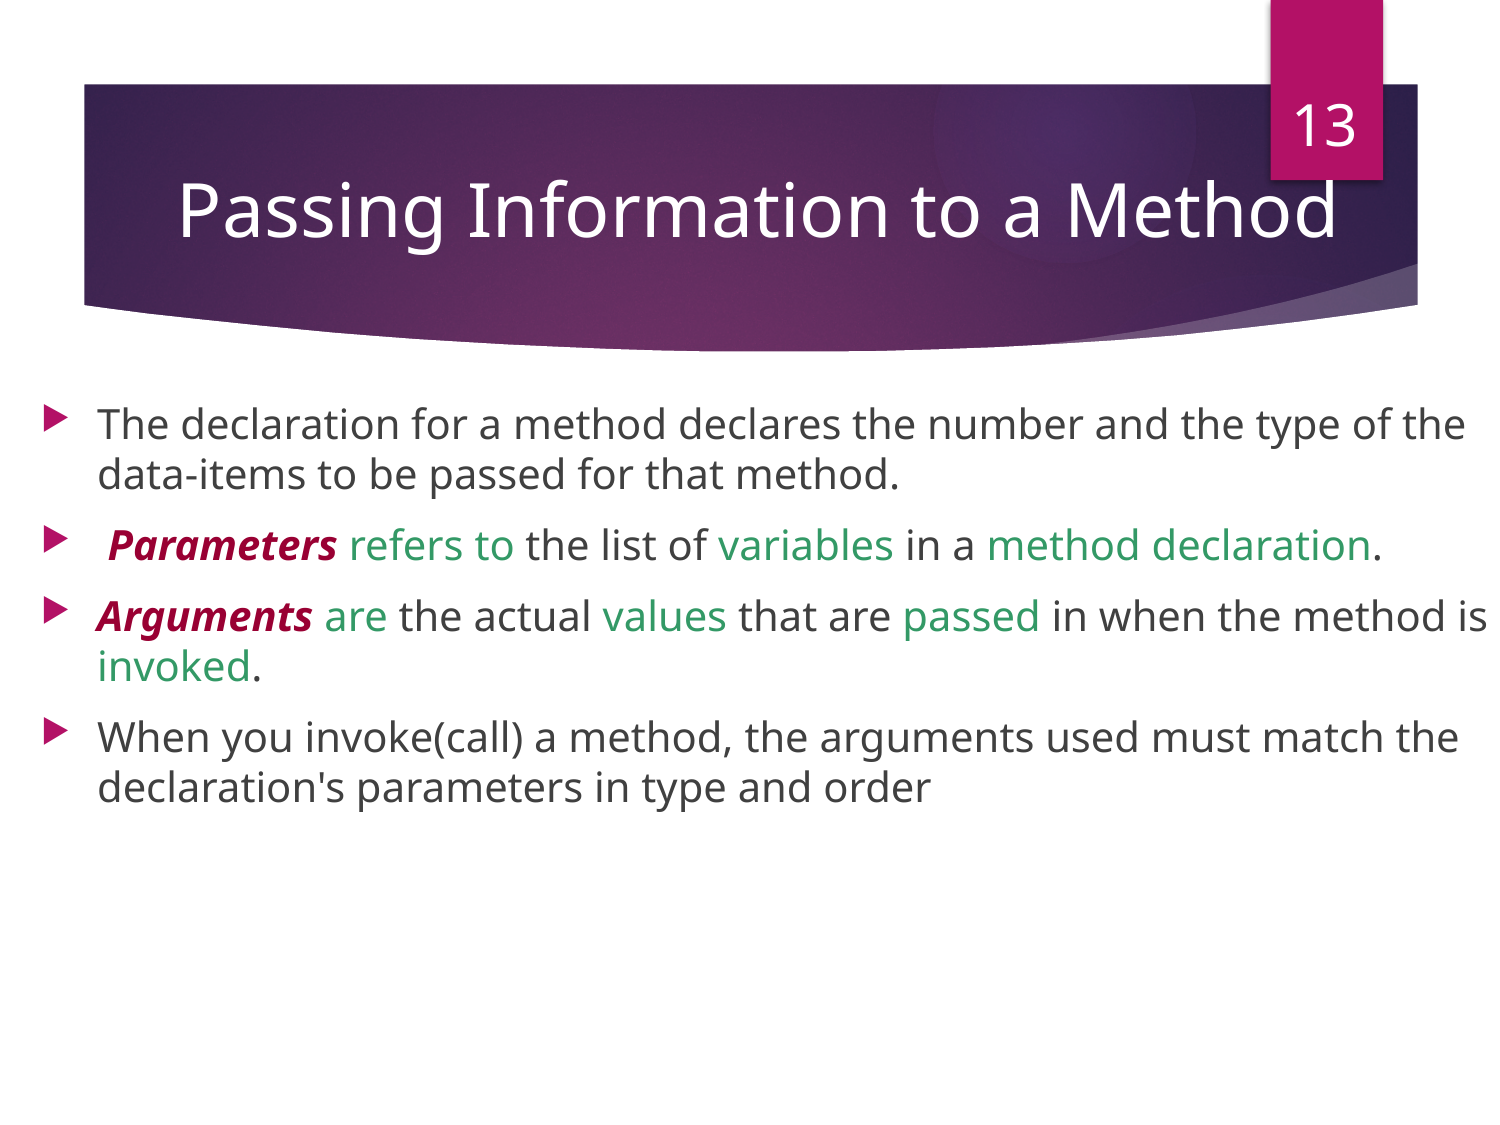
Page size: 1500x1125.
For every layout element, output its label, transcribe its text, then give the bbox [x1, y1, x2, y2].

title Passing Information to a Method [80, 132, 1356, 283]
slide_number 13 [1259, 48, 1390, 175]
list The declaration for a method declares the number and the type of the data-items to be passed for that method. Parameters refers to the list of variables in a method declaration. Arguments are the actual values that are passed in when the method is invoked. When you invoke(call) a method, the arguments used must match the declaration's parameters in type and order [25, 389, 1500, 1125]
